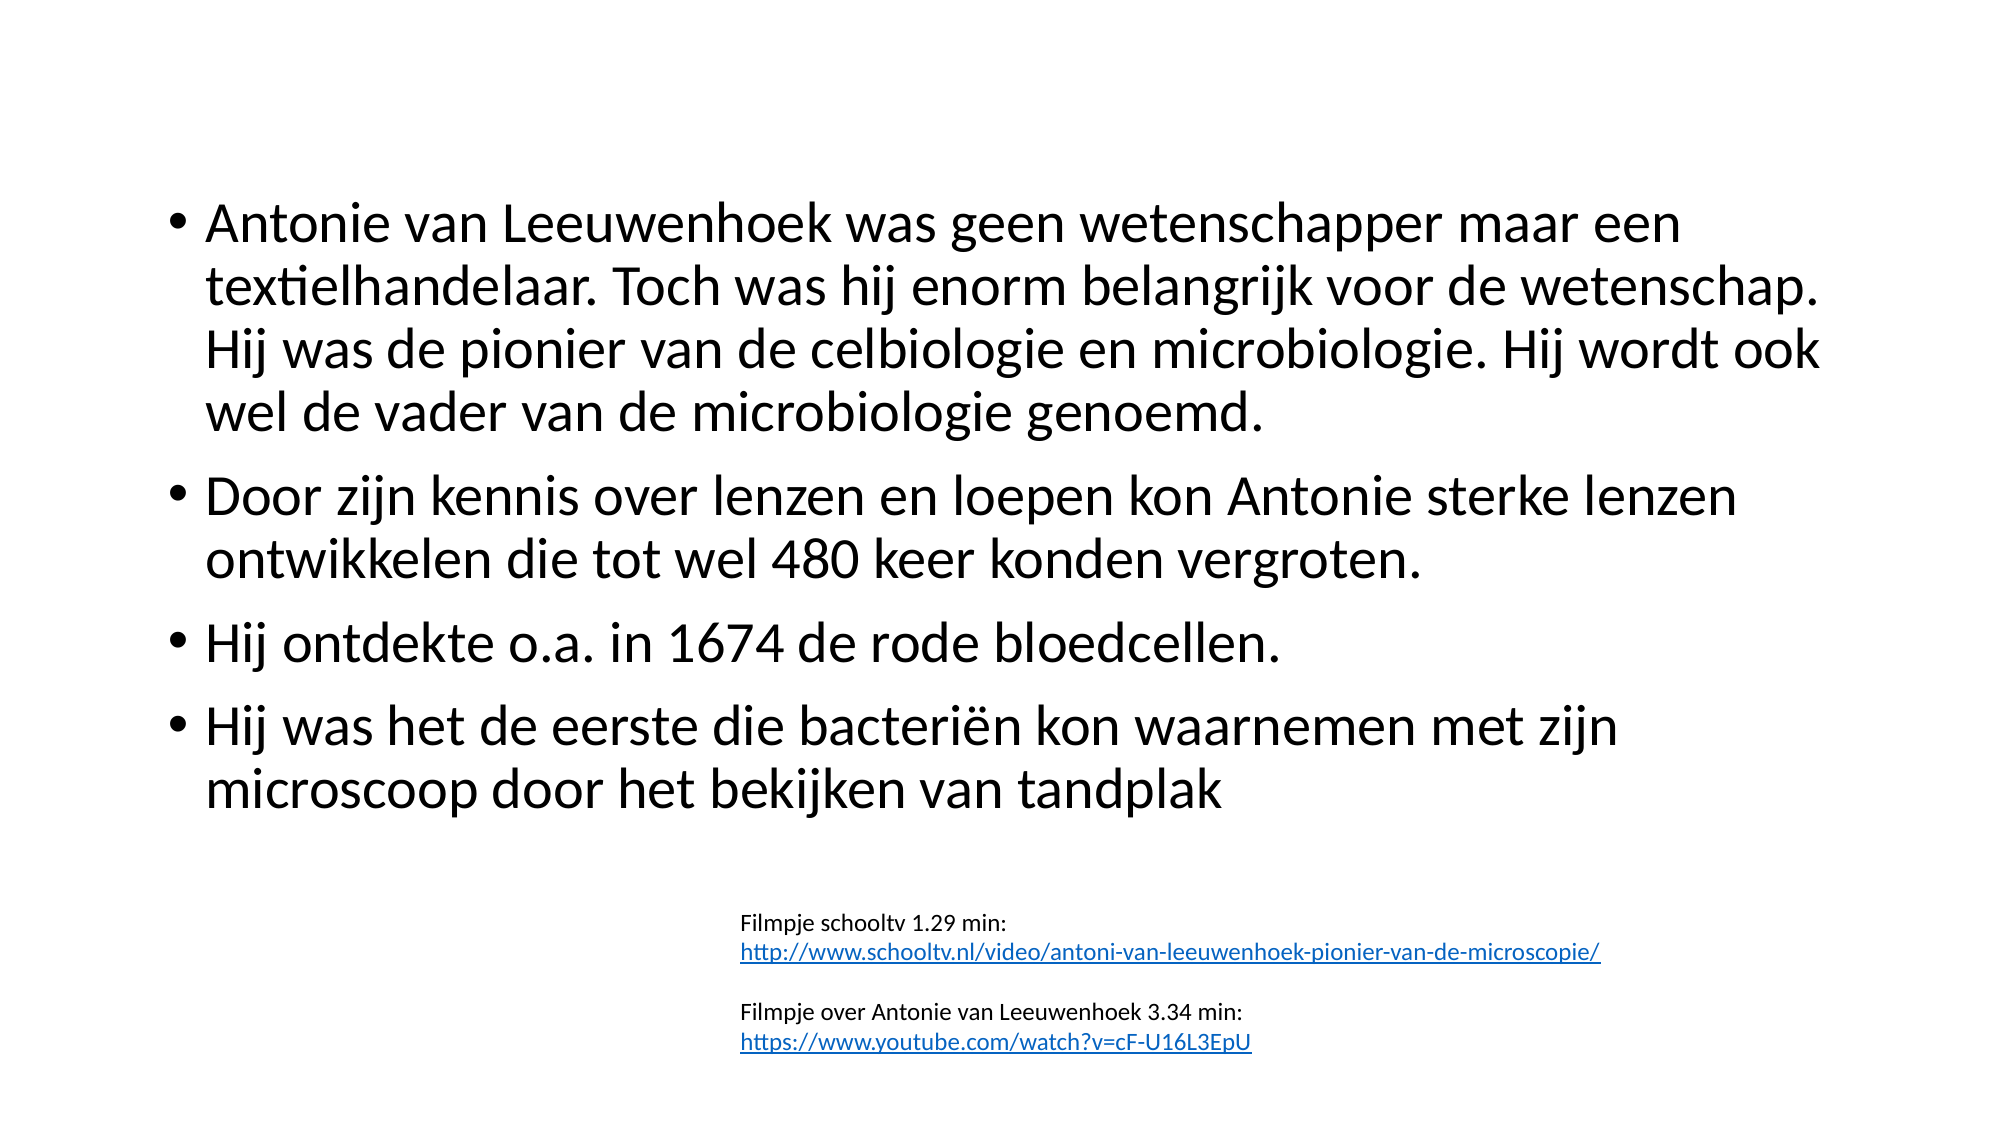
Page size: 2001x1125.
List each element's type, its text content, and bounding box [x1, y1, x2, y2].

list Antonie van Leeuwenhoek was geen wetenschapper maar een textielhandelaar. Toch was hij enorm belangrijk voor de wetenschap. Hij was de pionier van de celbiologie en microbiologie. Hij wordt ook wel de vader van de microbiologie genoemd. Door zijn kennis over lenzen en loepen kon Antonie sterke lenzen ontwikkelen die tot wel 480 keer konden vergroten. Hij ontdekte o.a. in 1674 de rode bloedcellen. Hij was het de eerste die bacteriën kon waarnemen met zijn microscoop door het bekijken van tandplak [152, 184, 1878, 899]
text_box Filmpje schooltv 1.29 min: http://www.schooltv.nl/video/antoni-van-leeuwenhoek-pionier-van-de-microscopie/ Filmpje over Antonie van Leeuwenhoek 3.34 min: https://www.youtube.com/watch?v=cF-U16L3EpU [725, 898, 1800, 1063]
